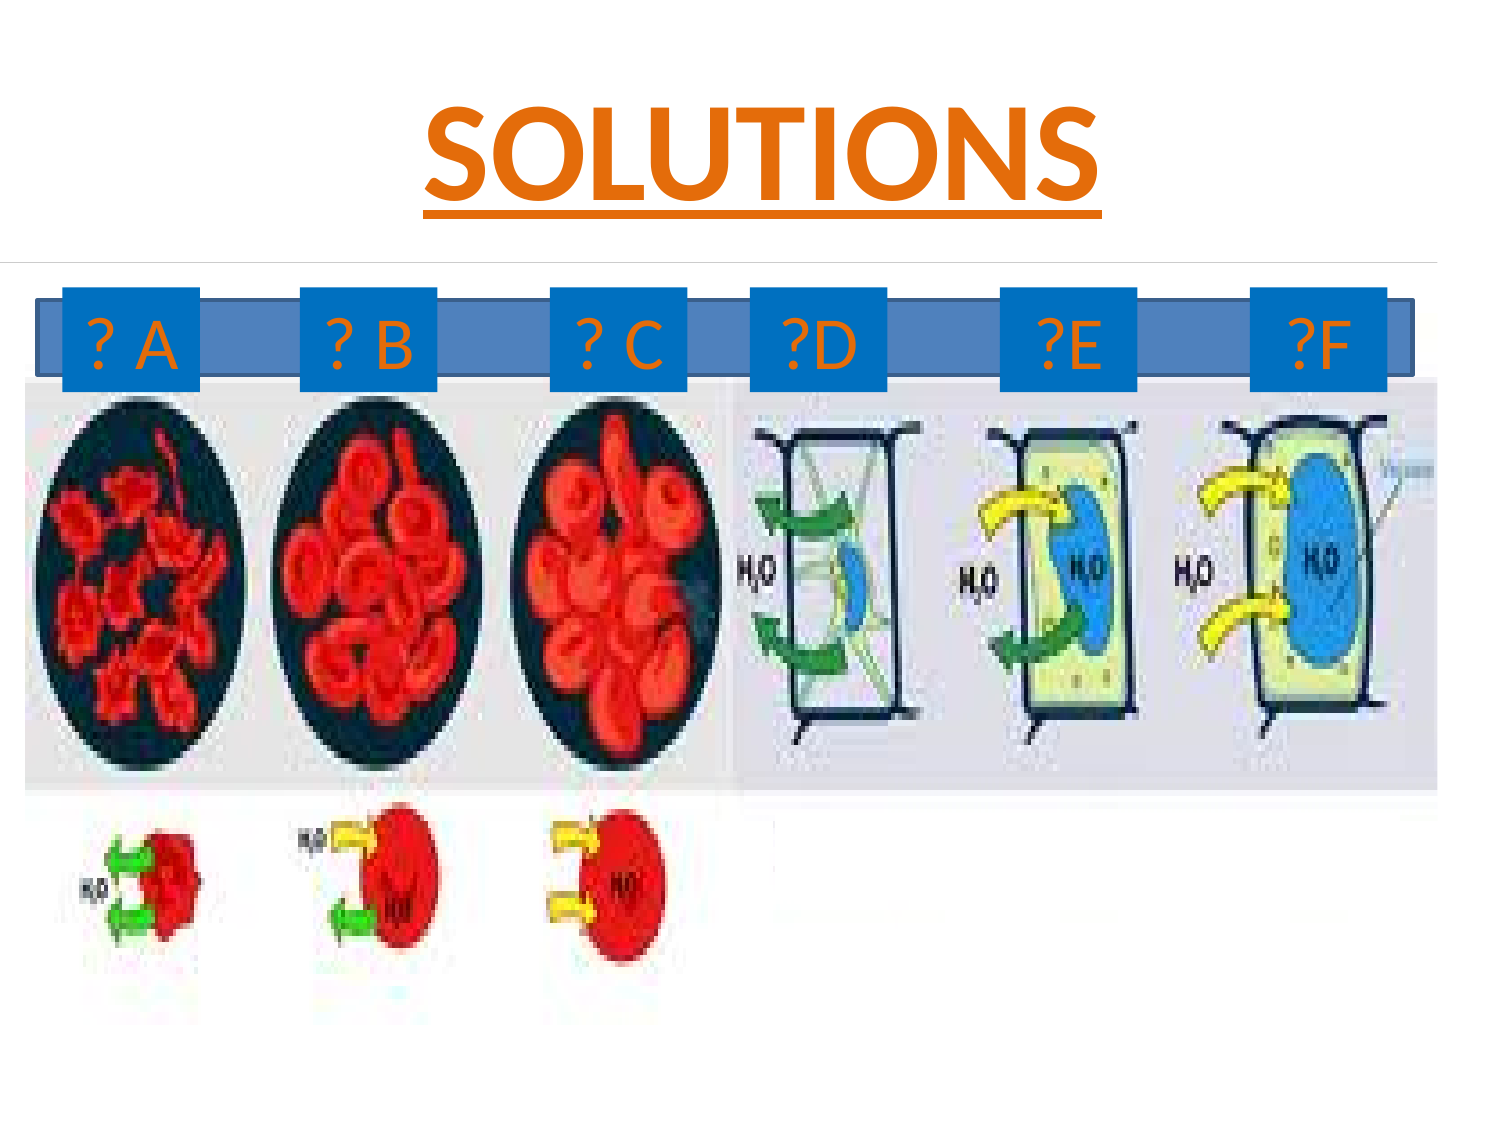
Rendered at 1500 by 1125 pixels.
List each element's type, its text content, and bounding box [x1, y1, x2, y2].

text_box SOLUTIONS [87, 50, 1438, 238]
picture [0, 262, 1438, 1026]
